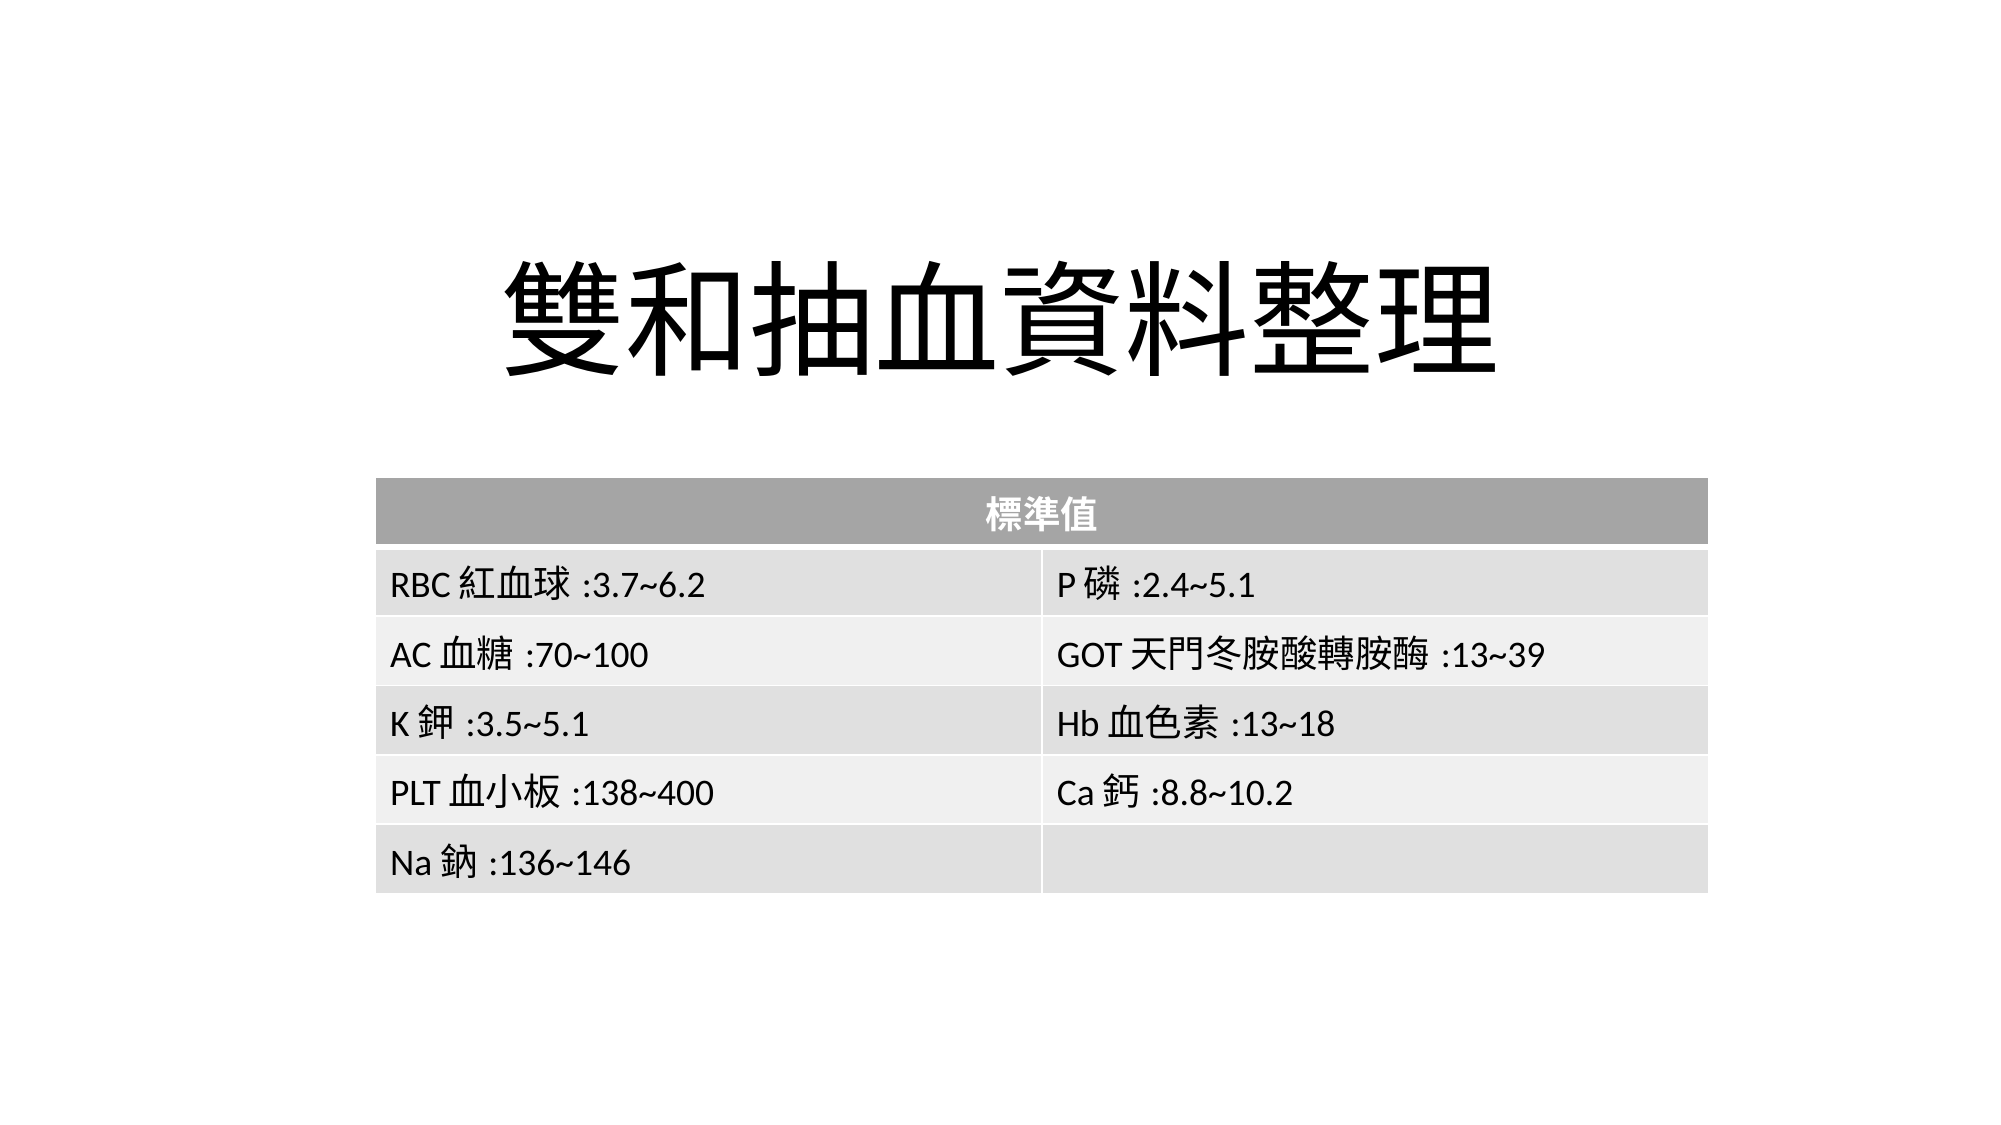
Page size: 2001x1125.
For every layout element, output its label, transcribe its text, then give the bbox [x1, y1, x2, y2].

table_cell Ca鈣:8.8~10.2 [1043, 756, 1708, 823]
title 雙和抽血資料整理 [249, 9, 1750, 402]
table_cell Hb血色素:13~18 [1043, 686, 1708, 754]
table_cell K鉀:3.5~5.1 [376, 686, 1041, 754]
table_header 標準值 [376, 478, 1708, 544]
table_cell [1043, 825, 1708, 893]
table_cell Na鈉:136~146 [376, 825, 1041, 893]
table_cell PLT血小板:138~400 [376, 756, 1041, 823]
table_cell GOT天門冬胺酸轉胺酶:13~39 [1043, 617, 1708, 685]
table_cell AC血糖:70~100 [376, 617, 1041, 685]
table_cell RBC紅血球:3.7~6.2 [376, 550, 1041, 615]
table_cell P磷:2.4~5.1 [1043, 550, 1708, 615]
